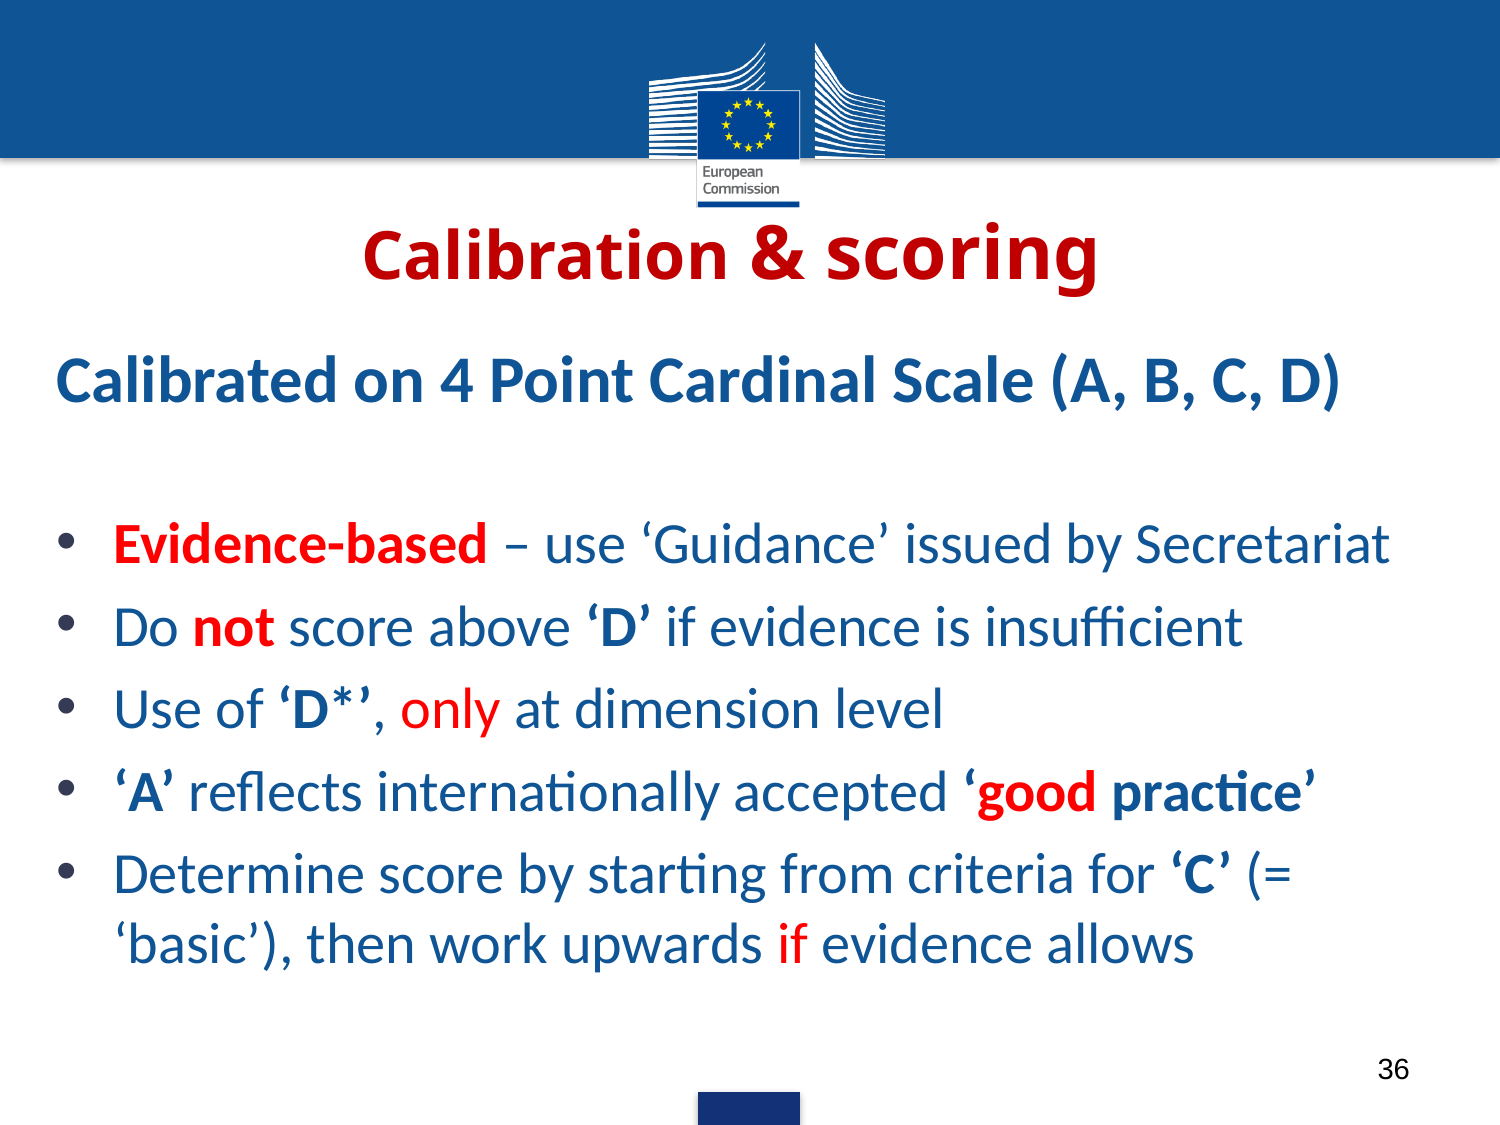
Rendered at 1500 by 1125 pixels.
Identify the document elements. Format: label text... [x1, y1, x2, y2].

picture [649, 42, 885, 208]
text_box Calibrated on 4 Point Cardinal Scale (A, B, C, D) Evidence-based – use ‘Guidance’ issued by Secretariat Do not score above ‘D’ if evidence is insufficient Use of ‘D*’, only at dimension level ‘A’ reflects internationally accepted ‘good practice’ Determine score by starting from criteria for ‘C’ (= ‘basic’), then work upwards if evidence allows [41, 338, 1500, 1071]
slide_number 36 [1074, 1042, 1426, 1103]
text_box Calibration & scoring [100, 214, 1363, 296]
